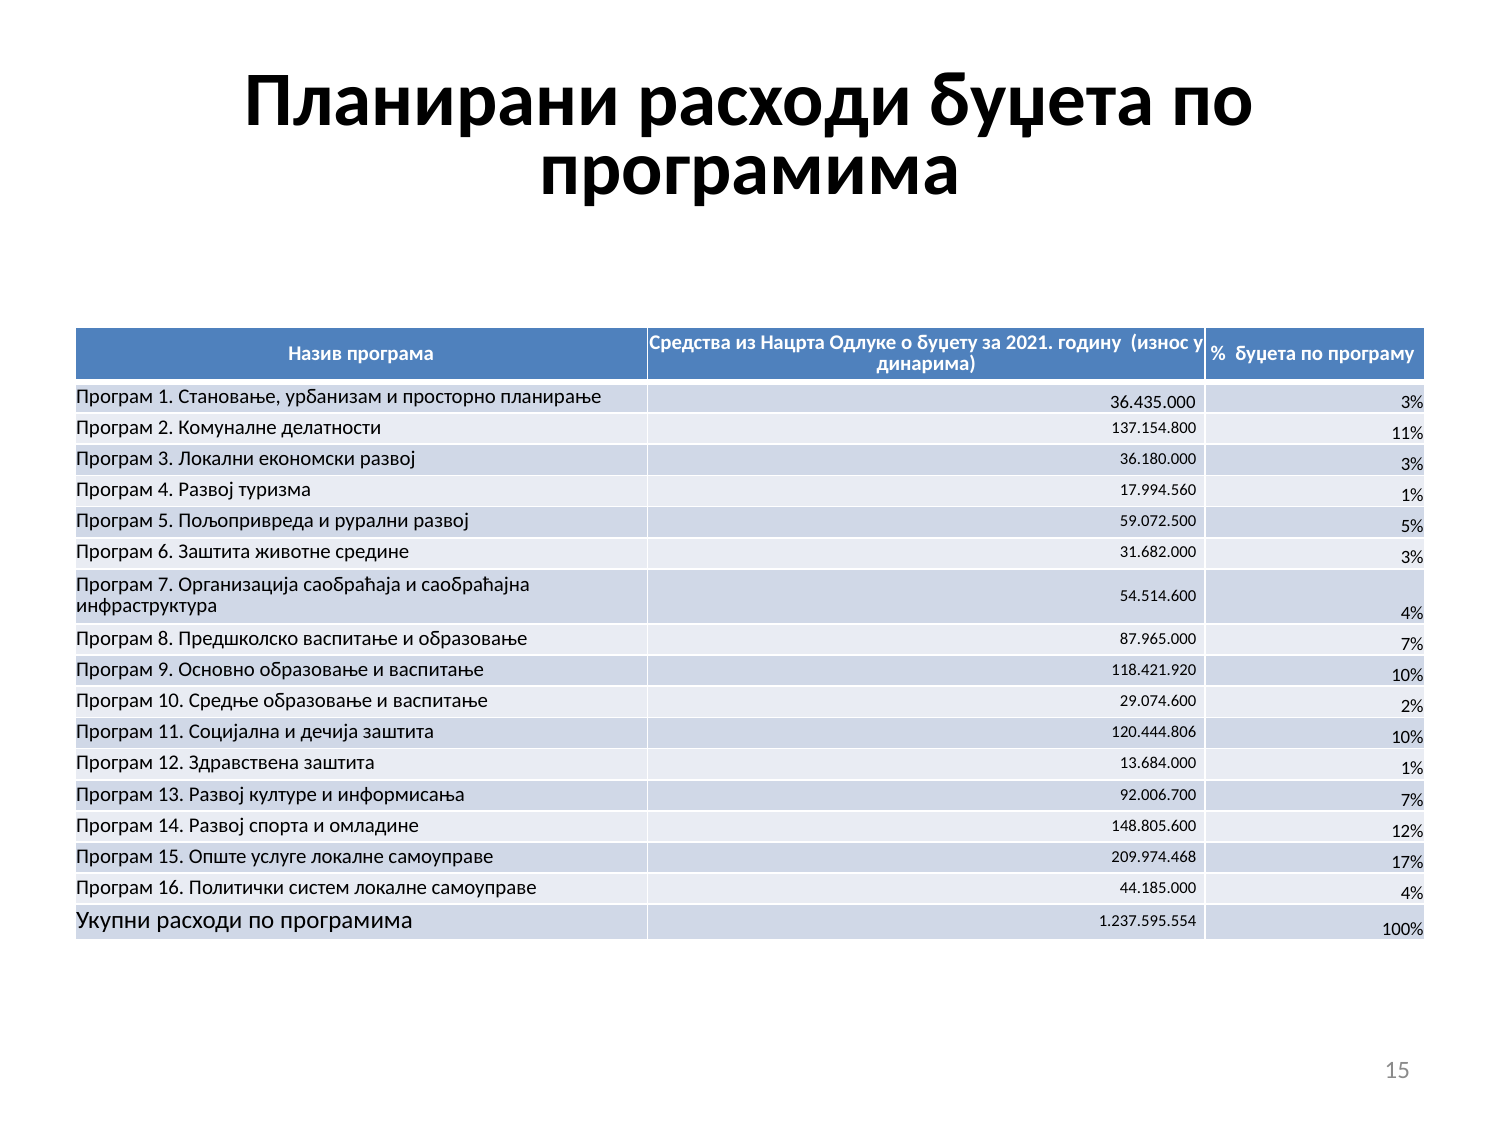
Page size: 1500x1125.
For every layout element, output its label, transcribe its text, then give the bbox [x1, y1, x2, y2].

table_cell 1.237.595.554 [648, 905, 1204, 939]
table_cell 54.514.600 [648, 570, 1204, 623]
table_cell 4% [1206, 874, 1424, 903]
table_cell Програм 2. Комуналне делатности [76, 414, 647, 443]
table_cell Програм 1. Становање, урбанизам и просторно планирање [76, 385, 647, 412]
table_cell 31.682.000 [648, 539, 1204, 568]
table_cell 7% [1206, 781, 1424, 810]
table_cell Програм 12. Здравствена заштита [76, 749, 647, 779]
table_cell 1% [1206, 749, 1424, 779]
table_cell 92.006.700 [648, 781, 1204, 810]
table_cell 3% [1206, 445, 1424, 475]
table_cell 87.965.000 [648, 625, 1204, 654]
table_cell Програм 13. Развој културе и информисања [76, 781, 647, 810]
table_cell Укупни расходи по програмима [76, 905, 647, 939]
table_cell 137.154.800 [648, 414, 1204, 443]
table_cell Програм 6. Заштита животне средине [76, 539, 647, 568]
table_cell Програм 3. Локални економски развој [76, 445, 647, 475]
table_header Назив програма [76, 328, 647, 379]
table_cell 5% [1206, 507, 1424, 537]
table_cell 13.684.000 [648, 749, 1204, 779]
table_cell 120.444.806 [648, 718, 1204, 748]
table_cell 17% [1206, 843, 1424, 872]
table_cell 1% [1206, 476, 1424, 506]
table_cell 44.185.000 [648, 874, 1204, 903]
table_cell Програм 9. Основно образовање и васпитање [76, 656, 647, 685]
slide_number 15 [1074, 1042, 1425, 1103]
table_cell Програм 15. Опште услуге локалне самоуправе [76, 843, 647, 872]
table_cell Програм 5. Пољопривреда и рурални развој [76, 507, 647, 537]
table_cell 3% [1206, 539, 1424, 568]
table_cell Програм 10. Средње образовање и васпитање [76, 687, 647, 717]
table_cell 36.435.000 [648, 385, 1204, 412]
title Планирани расходи буџета по програмима [75, 45, 1425, 233]
table_cell 11% [1206, 414, 1424, 443]
table_header Средства из Нацрта Одлуке о буџету за 2021. годину (износ у динарима) [648, 328, 1204, 379]
table_cell 10% [1206, 718, 1424, 748]
table_cell 3% [1206, 385, 1424, 412]
table_cell Програм 14. Развој спорта и омладине [76, 812, 647, 841]
table_cell 4% [1206, 570, 1424, 623]
table_cell Програм 16. Политички систем локалне самоуправе [76, 874, 647, 903]
table_cell 209.974.468 [648, 843, 1204, 872]
table_cell 10% [1206, 656, 1424, 685]
table_cell 12% [1206, 812, 1424, 841]
table_cell Програм 8. Предшколско васпитање и образовање [76, 625, 647, 654]
table_header % буџета по програму [1206, 328, 1424, 379]
table_cell 29.074.600 [648, 687, 1204, 717]
table_cell 7% [1206, 625, 1424, 654]
table_cell 17.994.560 [648, 476, 1204, 506]
table_cell 59.072.500 [648, 507, 1204, 537]
table_cell 118.421.920 [648, 656, 1204, 685]
table_cell 36.180.000 [648, 445, 1204, 475]
table_cell 148.805.600 [648, 812, 1204, 841]
table_cell 2% [1206, 687, 1424, 717]
table_cell Програм 4. Развој туризма [76, 476, 647, 506]
table_cell 100% [1206, 905, 1424, 939]
table_cell Програм 11. Социјална и дечија заштита [76, 718, 647, 748]
table_cell Програм 7. Организација саобраћаја и саобраћајна инфраструктура [76, 570, 647, 623]
